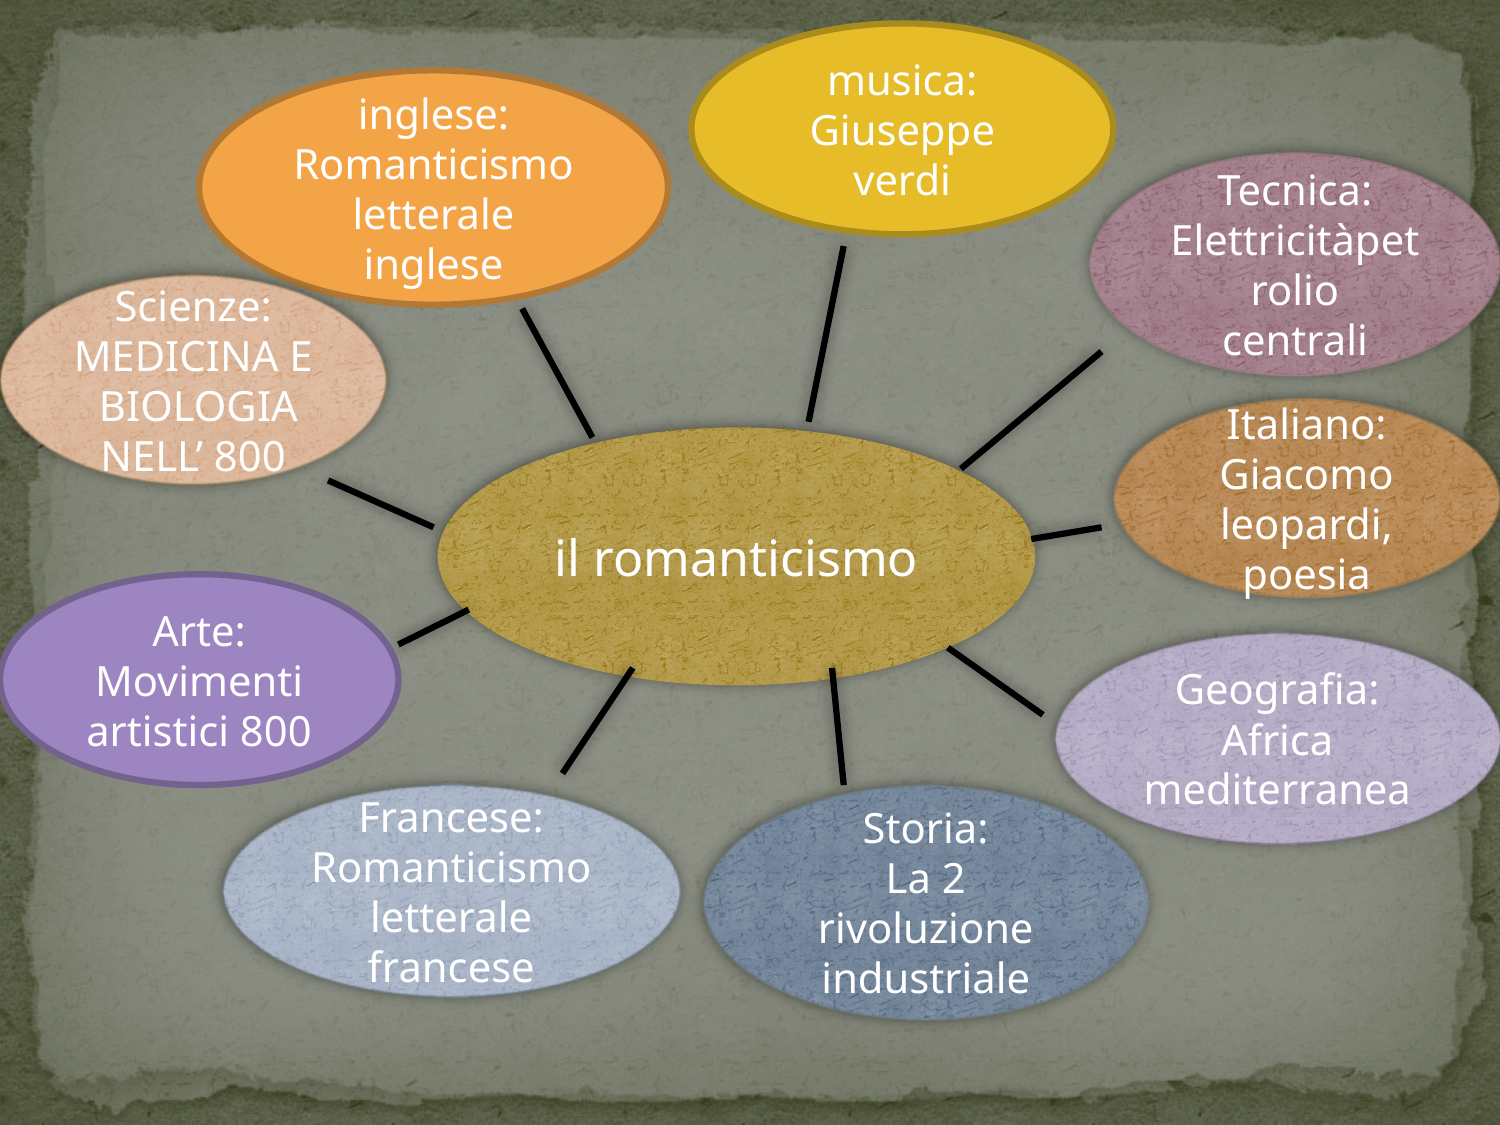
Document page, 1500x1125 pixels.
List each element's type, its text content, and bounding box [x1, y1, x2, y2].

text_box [330, 483, 432, 526]
text_box Scienze: MEDICINA E BIOLOGIA NELL’ 800 [2, 277, 384, 482]
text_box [547, 688, 649, 754]
text_box Francese: Romanticismo letterale francese [225, 787, 679, 995]
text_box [1034, 530, 1099, 537]
text_box Italiano: Giacomo leopardi, poesia [1116, 401, 1498, 595]
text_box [401, 612, 466, 642]
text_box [782, 723, 894, 730]
text_box Arte: Movimenti artistici 800 [0, 571, 402, 789]
text_box inglese: Romanticismo letterale inglese [196, 67, 672, 308]
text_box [741, 319, 913, 350]
text_box musica: Giuseppe verdi [688, 20, 1117, 238]
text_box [495, 340, 620, 407]
text_box Geografia: Africa mediterranea [1057, 635, 1499, 842]
text_box Tecnica: Elettricitàpetrolio centrali [1092, 155, 1499, 374]
text_box il romanticismo [437, 427, 1036, 686]
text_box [963, 354, 1100, 467]
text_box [959, 631, 1028, 727]
text_box Storia: La 2 rivoluzione industriale [706, 788, 1147, 1018]
